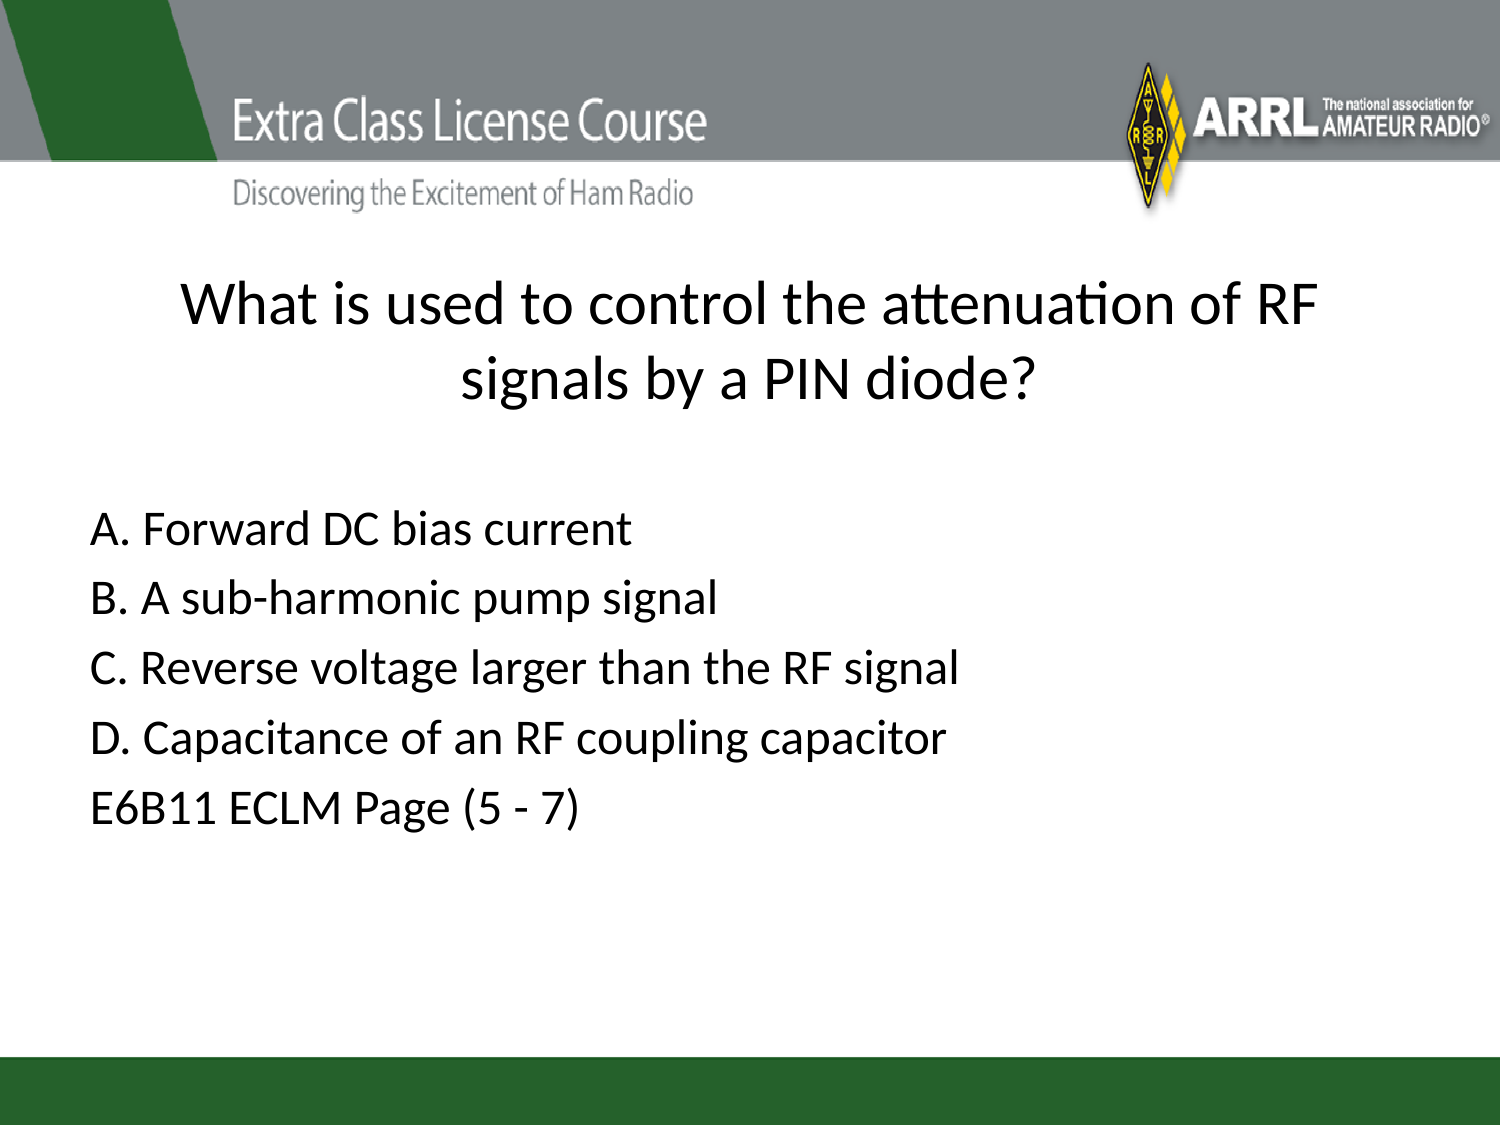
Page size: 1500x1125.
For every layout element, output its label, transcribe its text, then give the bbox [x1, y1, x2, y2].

list A. Forward DC bias current B. A sub-harmonic pump signal C. Reverse voltage larger than the RF signal D. Capacitance of an RF coupling capacitor E6B11 ECLM Page (5 - 7) [75, 487, 1425, 1005]
title What is used to control the attenuation of RF signals by a PIN diode? [75, 254, 1425, 435]
picture [0, 0, 1500, 1125]
